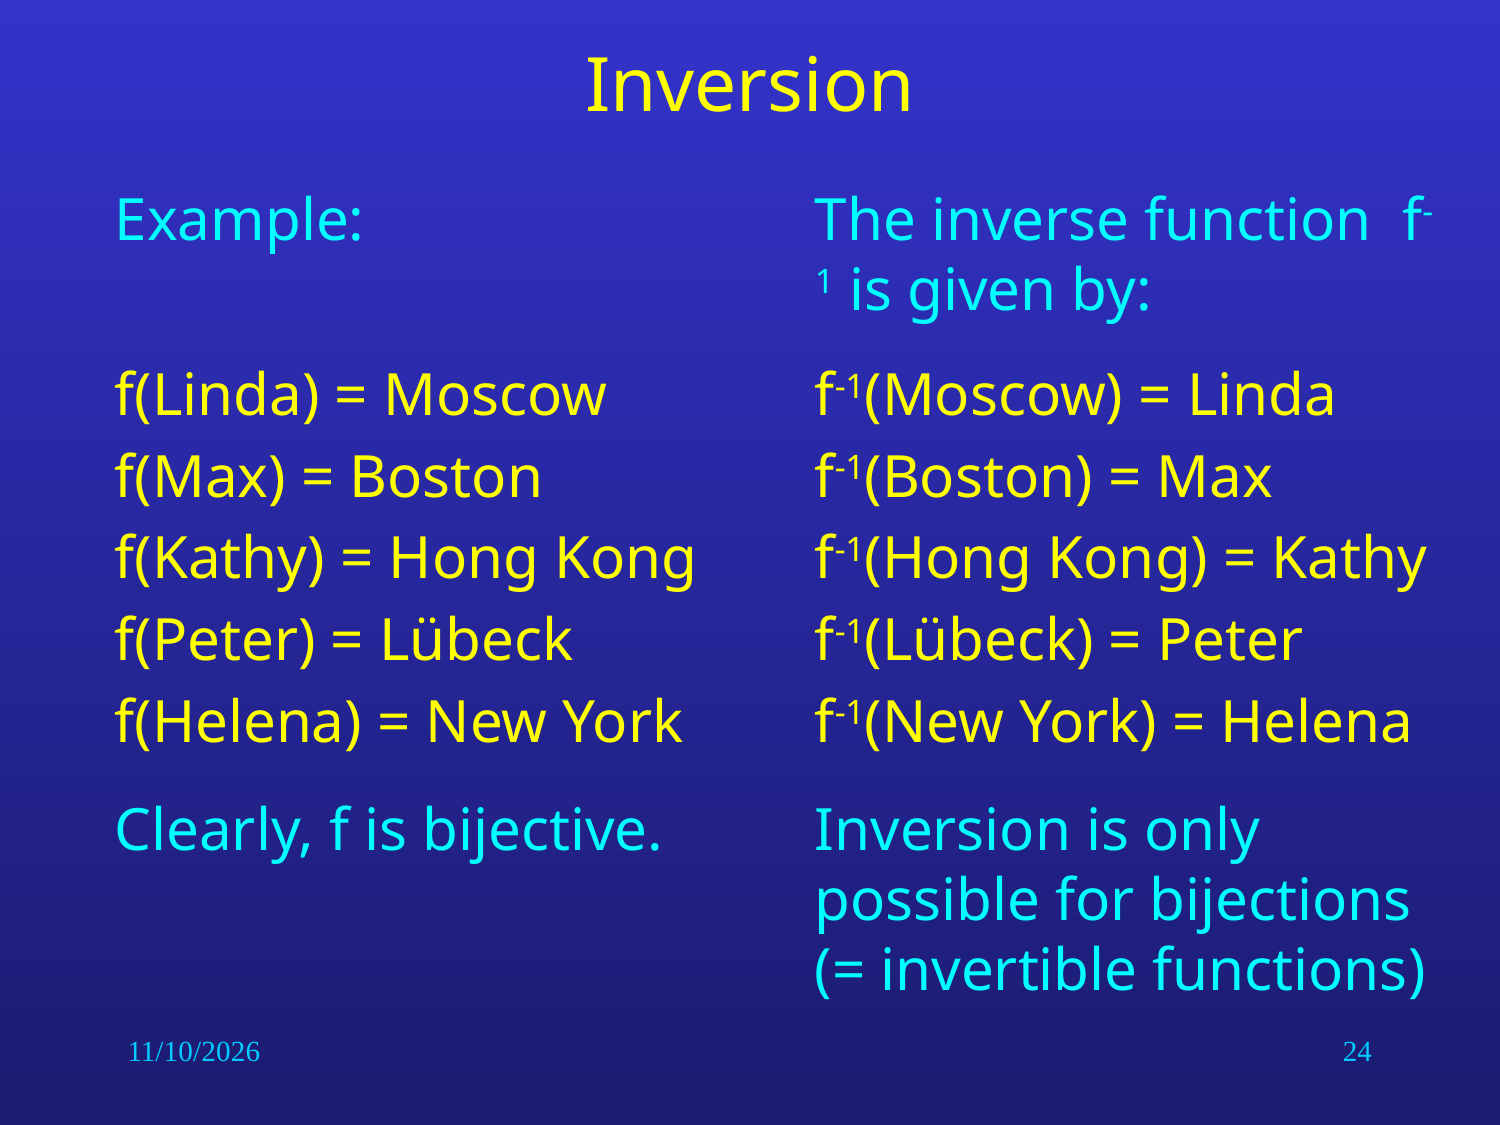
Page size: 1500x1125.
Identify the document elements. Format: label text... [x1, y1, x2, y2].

text_box The inverse function f-1 is given by: f-1(Moscow) = Linda f-1(Boston) = Max f-1(Hong Kong) = Kathy f-1(Lübeck) = Peter f-1(New York) = Helena Inversion is only possible for bijections (= invertible functions) [799, 174, 1463, 1013]
text_box Example: f(Linda) = Moscow f(Max) = Boston f(Kathy) = Hong Kong f(Peter) = Lübeck f(Helena) = New York Clearly, f is bijective. [99, 174, 738, 1013]
slide_number 24 [1074, 1025, 1388, 1100]
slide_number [112, 1025, 425, 1100]
title Inversion [112, 24, 1388, 138]
